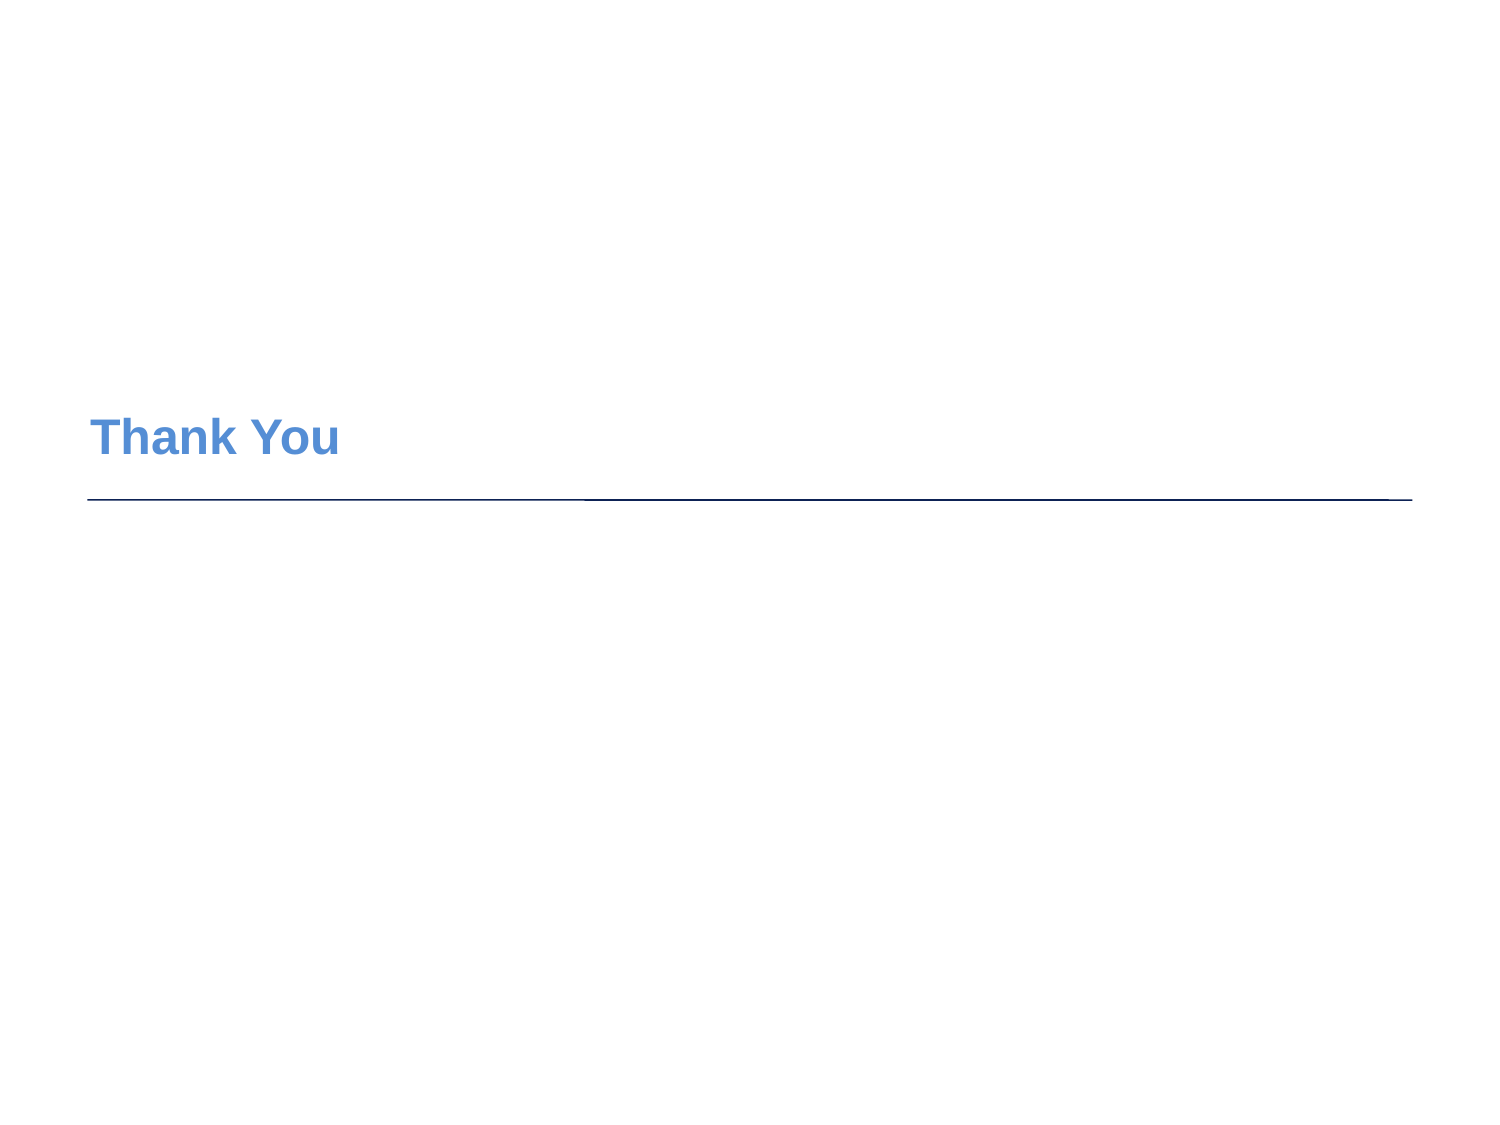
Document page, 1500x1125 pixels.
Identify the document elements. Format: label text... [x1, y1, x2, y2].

list Thank You [74, 396, 1353, 501]
